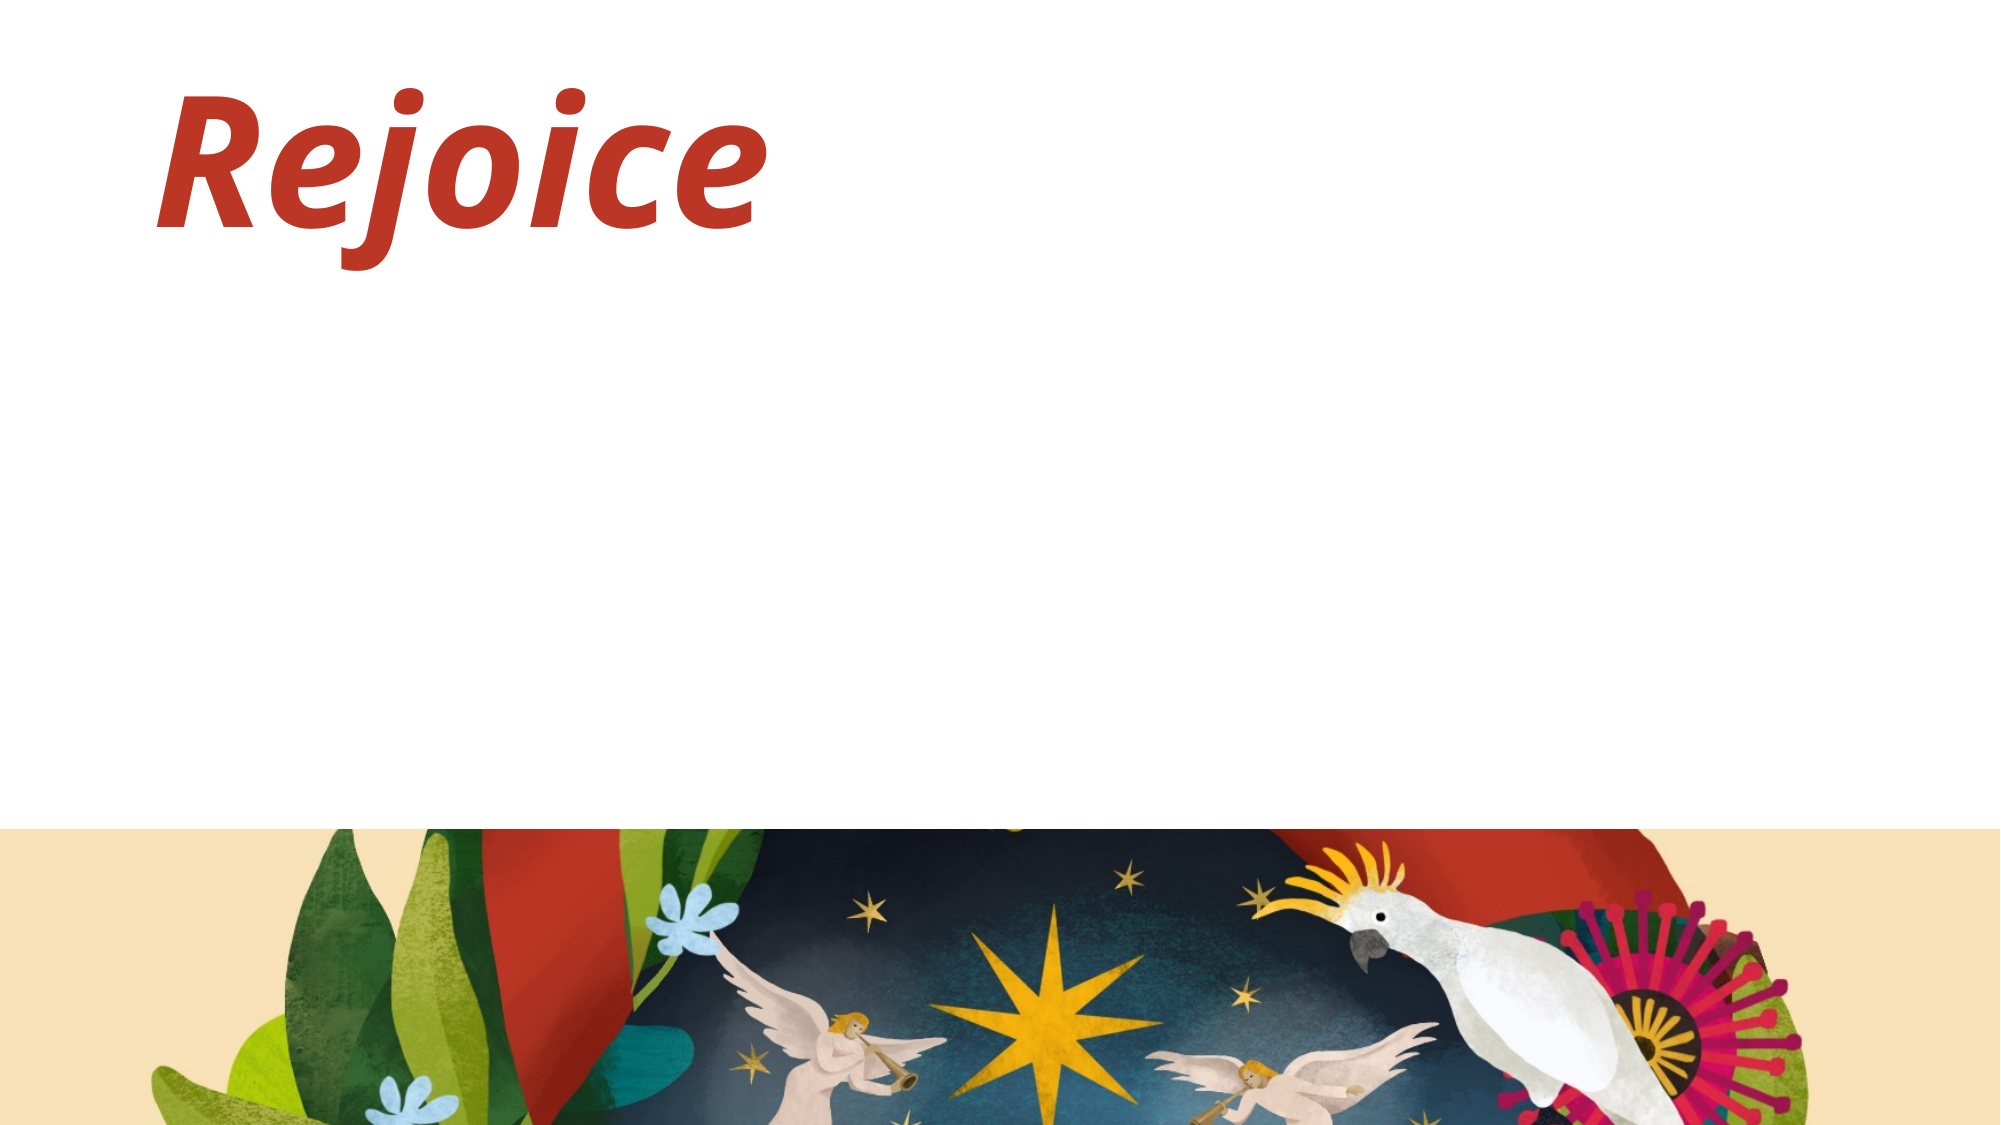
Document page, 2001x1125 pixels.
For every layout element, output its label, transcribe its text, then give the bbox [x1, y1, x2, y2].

title Rejoice [137, 59, 1863, 278]
picture [0, 829, 2000, 1125]
